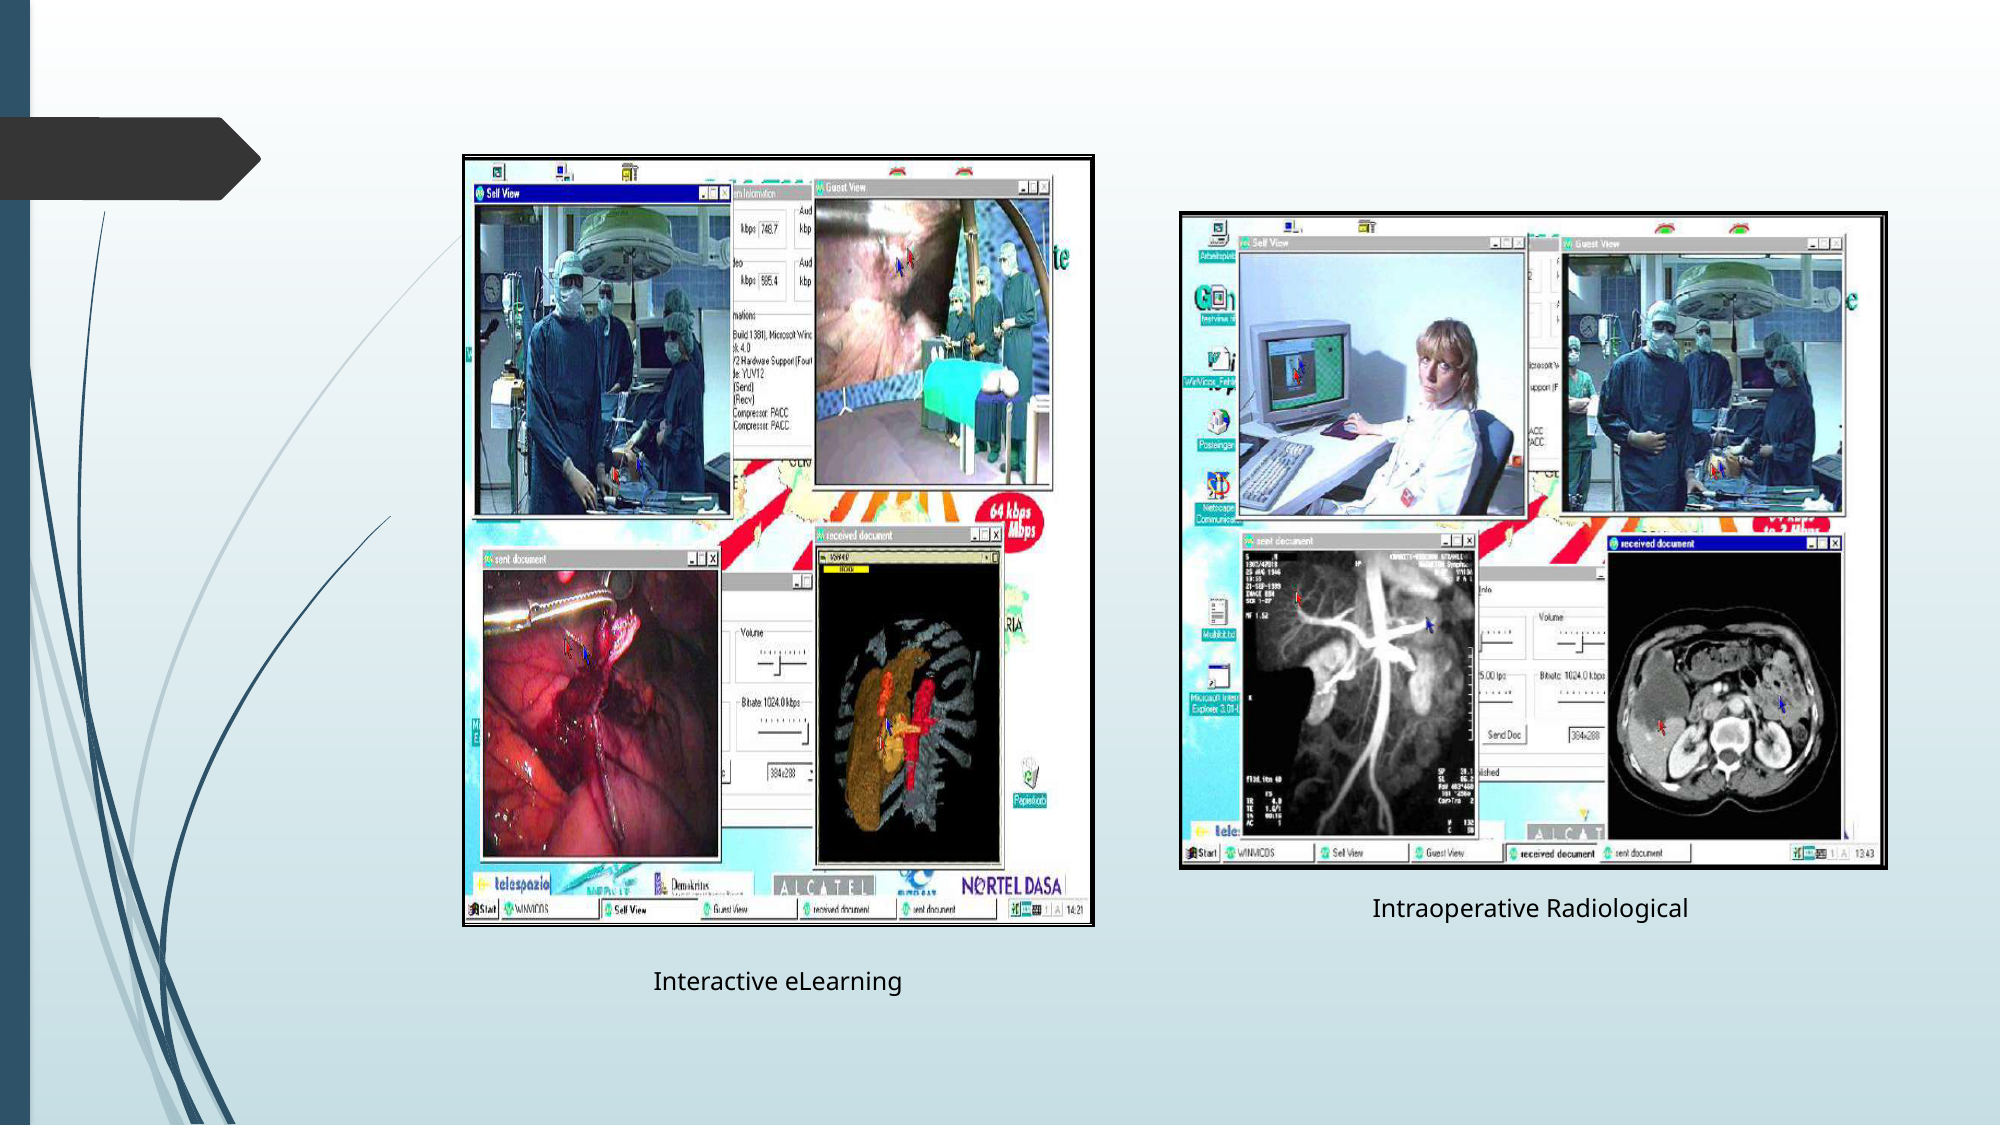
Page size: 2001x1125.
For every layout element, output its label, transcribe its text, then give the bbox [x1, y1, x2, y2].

text_box Intraoperative Radiological [1208, 885, 1861, 931]
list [1179, 211, 1888, 870]
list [461, 153, 1096, 928]
text_box Interactive eLearning [462, 958, 1095, 1003]
